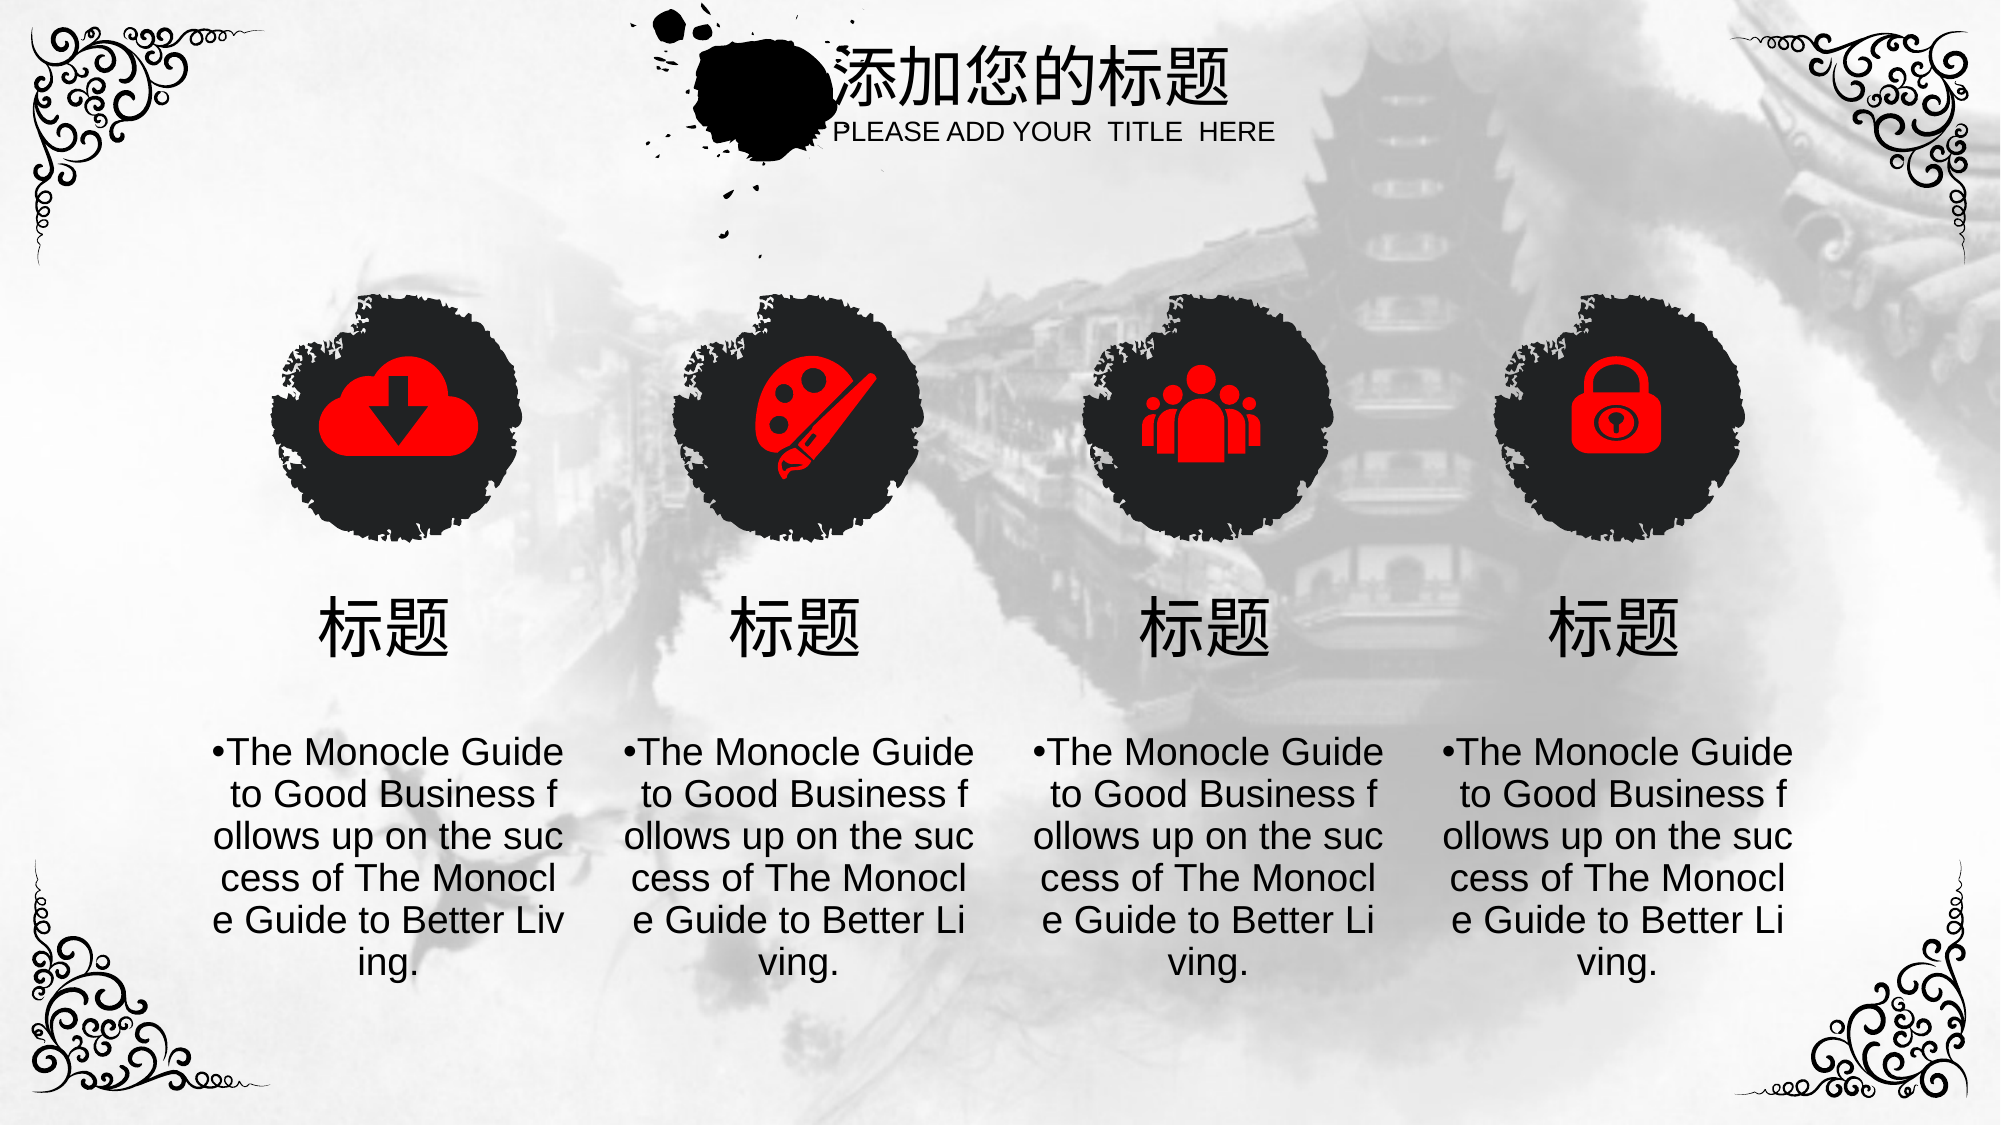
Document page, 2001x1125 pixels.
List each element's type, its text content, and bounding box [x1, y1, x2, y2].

text_box The Monocle Guide to Good Business follows up on the success of The Monocle Guide to Better Living. [1427, 724, 1809, 1052]
text_box 标题 [714, 578, 944, 673]
picture [0, 0, 2001, 1125]
text_box The Monocle Guide to Good Business follows up on the success of The Monocle Guide to Better Living. [196, 724, 580, 1052]
text_box The Monocle Guide to Good Business follows up on the success of The Monocle Guide to Better Living. [1017, 724, 1399, 1052]
text_box 标题 [1532, 578, 1764, 673]
text_box 标题 [302, 578, 533, 673]
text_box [628, 0, 1489, 260]
text_box The Monocle Guide to Good Business follows up on the success of The Monocle Guide to Better Living. [608, 724, 990, 1052]
text_box 标题 [1123, 578, 1354, 673]
